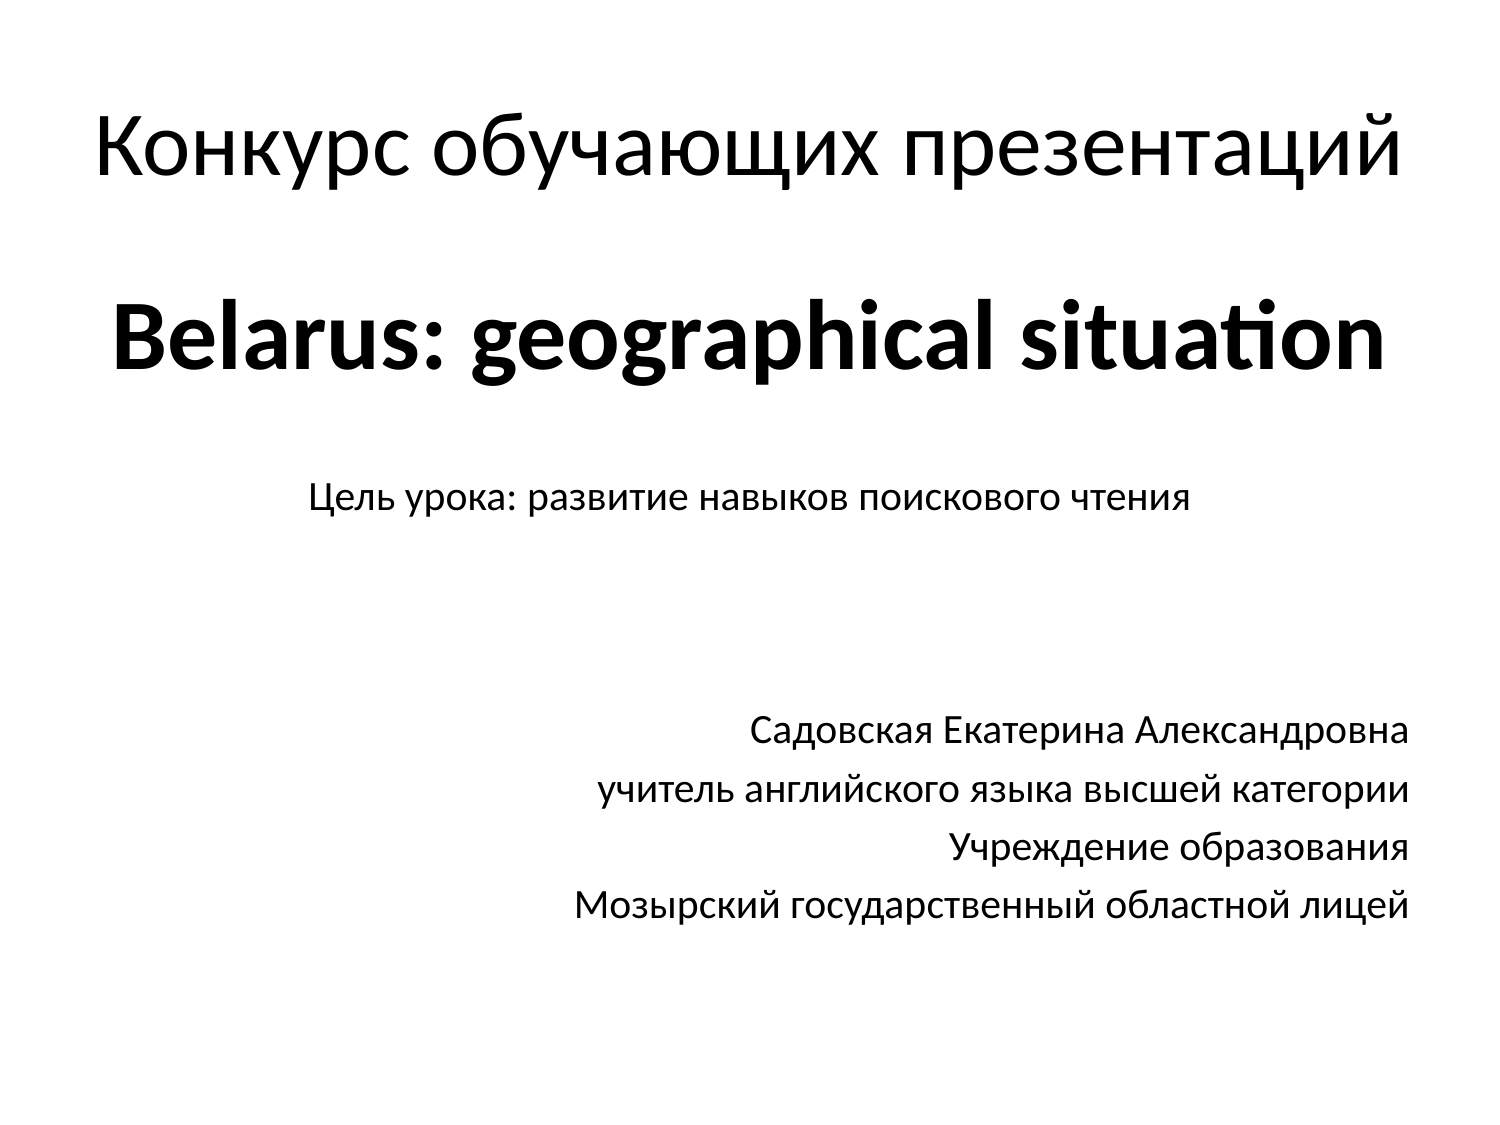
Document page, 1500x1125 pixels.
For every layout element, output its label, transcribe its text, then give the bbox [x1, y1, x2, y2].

title Конкурс обучающих презентаций [75, 45, 1425, 233]
list Belarus: geographical situation Цель урока: развитие навыков поискового чтения Садовская Екатерина Александровна учитель английского языка высшей категории Учреждение образования Мозырский государственный областной лицей [75, 262, 1425, 1005]
